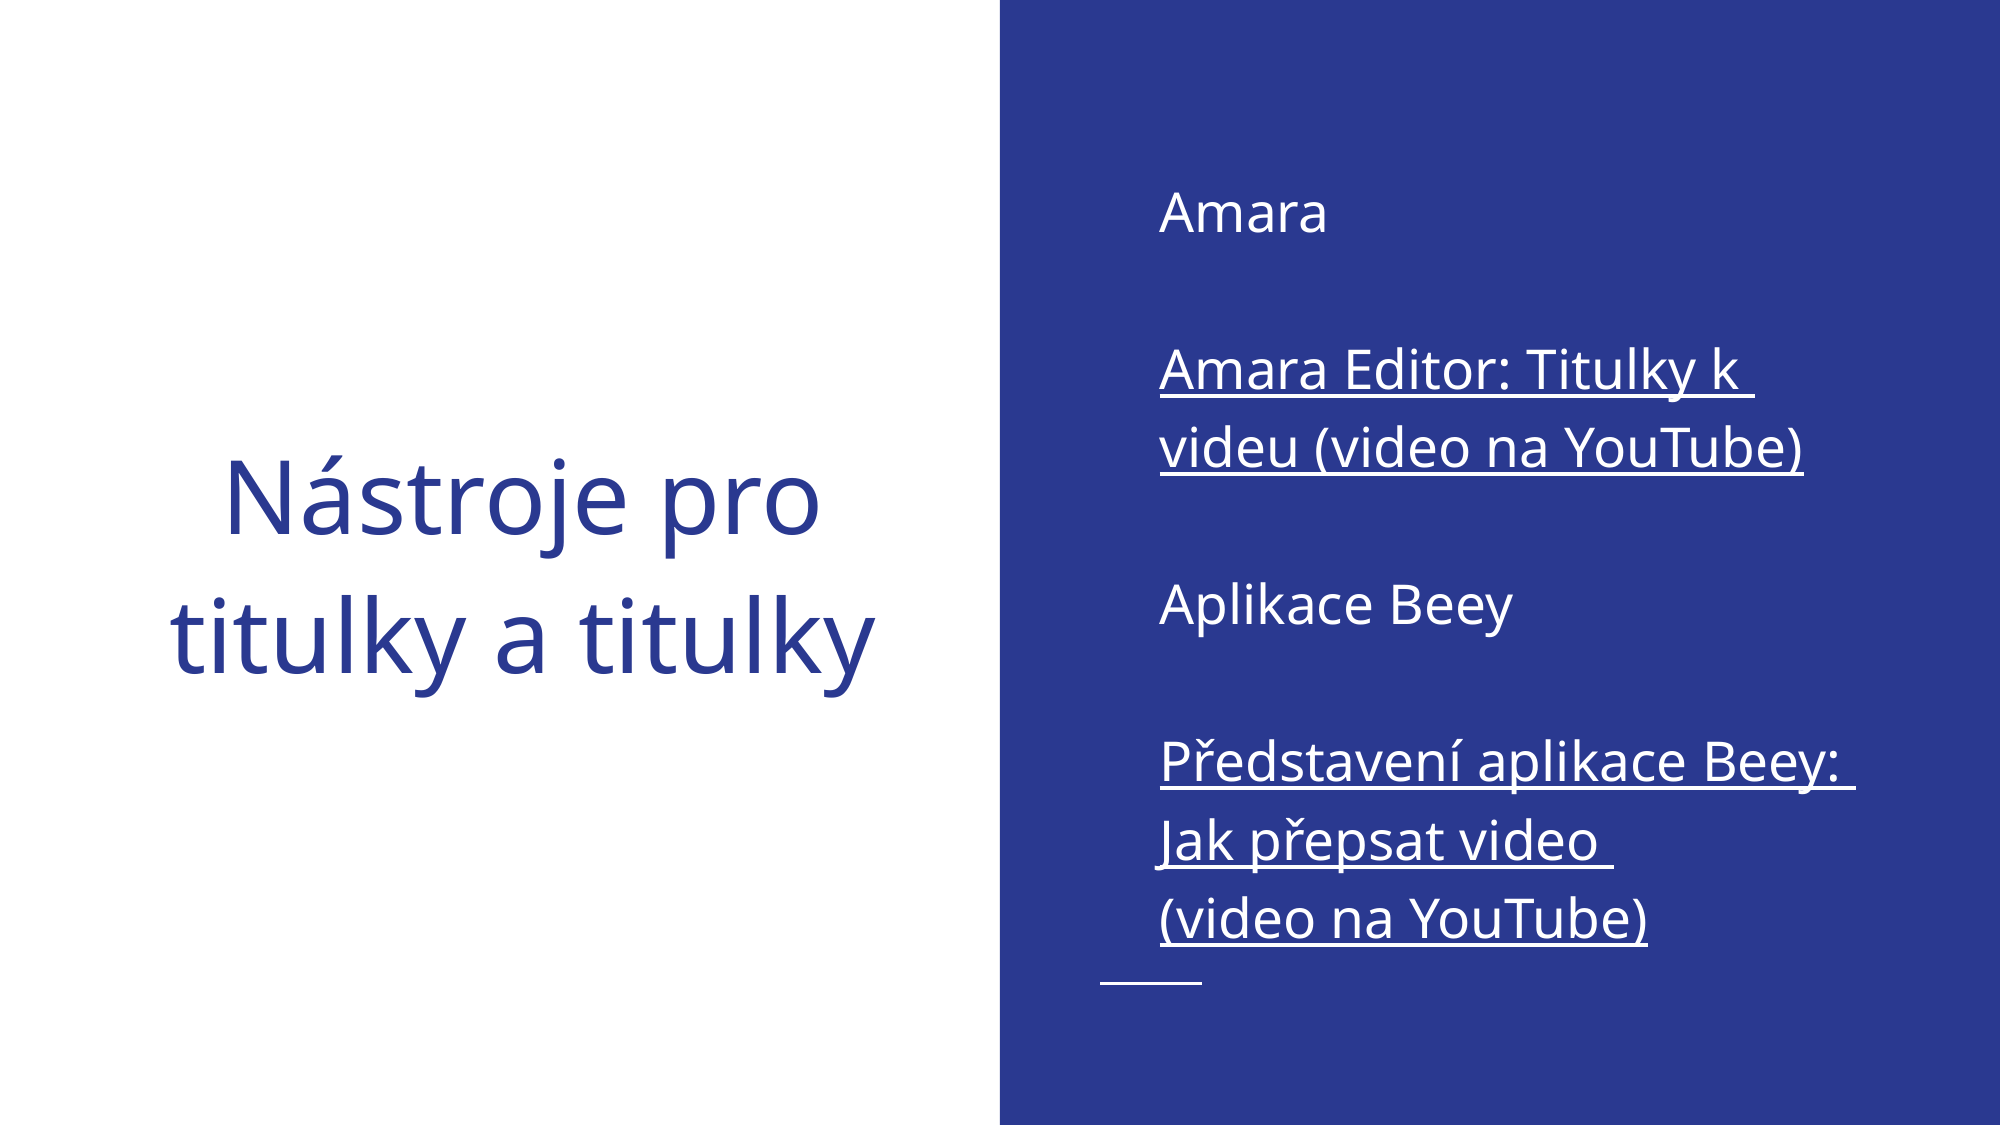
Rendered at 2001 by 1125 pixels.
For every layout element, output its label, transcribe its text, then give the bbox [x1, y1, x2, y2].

list Amara Amara Editor: Titulky k videu (video na YouTube) Aplikace Beey Představení aplikace Beey: Jak přepsat video (video na YouTube) [1080, 158, 1920, 967]
title Nástroje pro titulky a titulky [80, 413, 966, 712]
